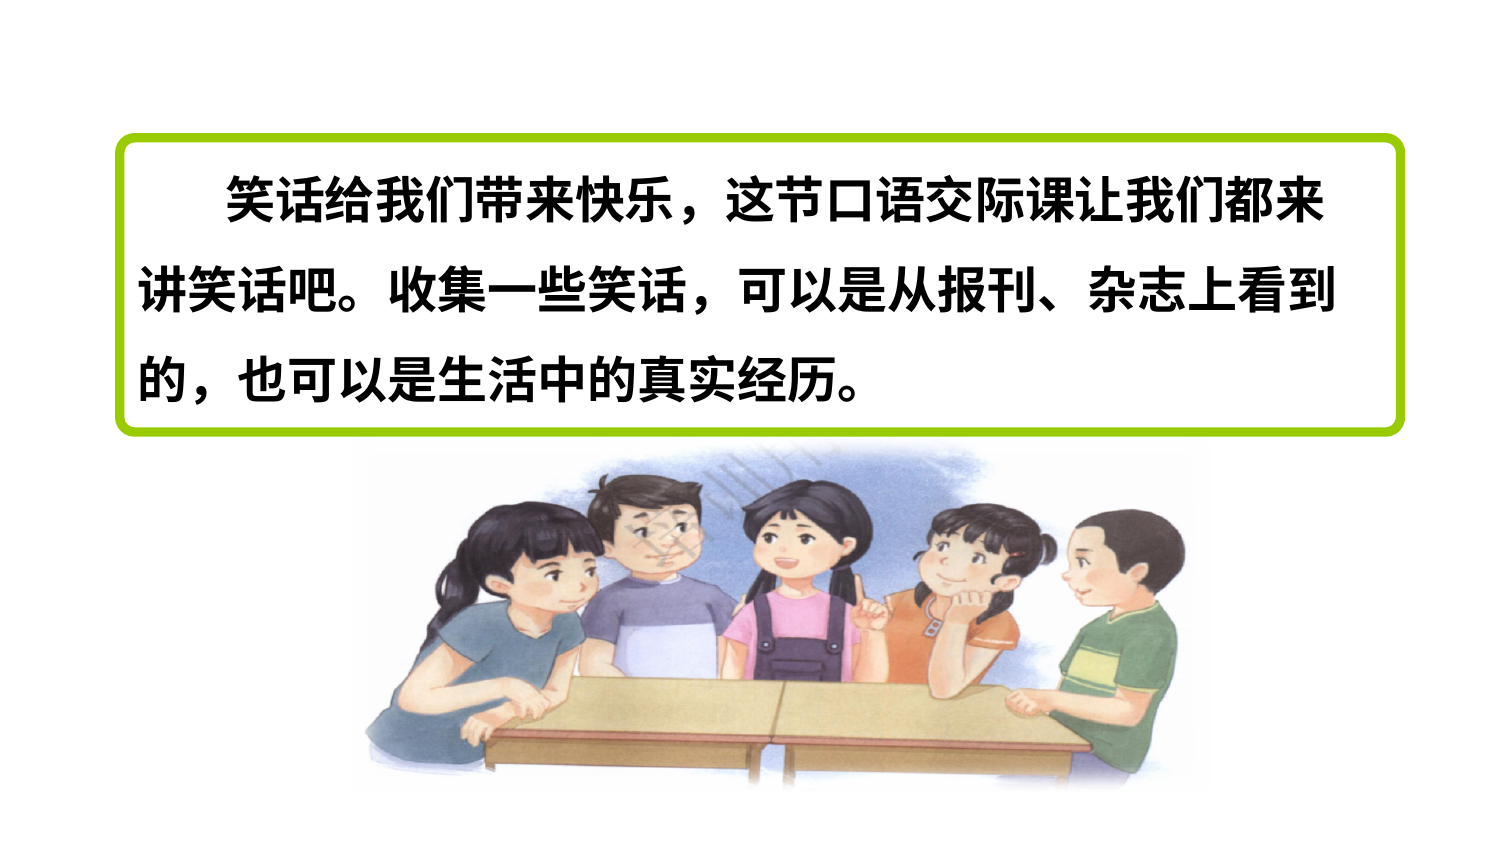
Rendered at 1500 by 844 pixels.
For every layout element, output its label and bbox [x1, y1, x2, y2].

text_box [119, 136, 1401, 432]
picture [350, 435, 1211, 793]
